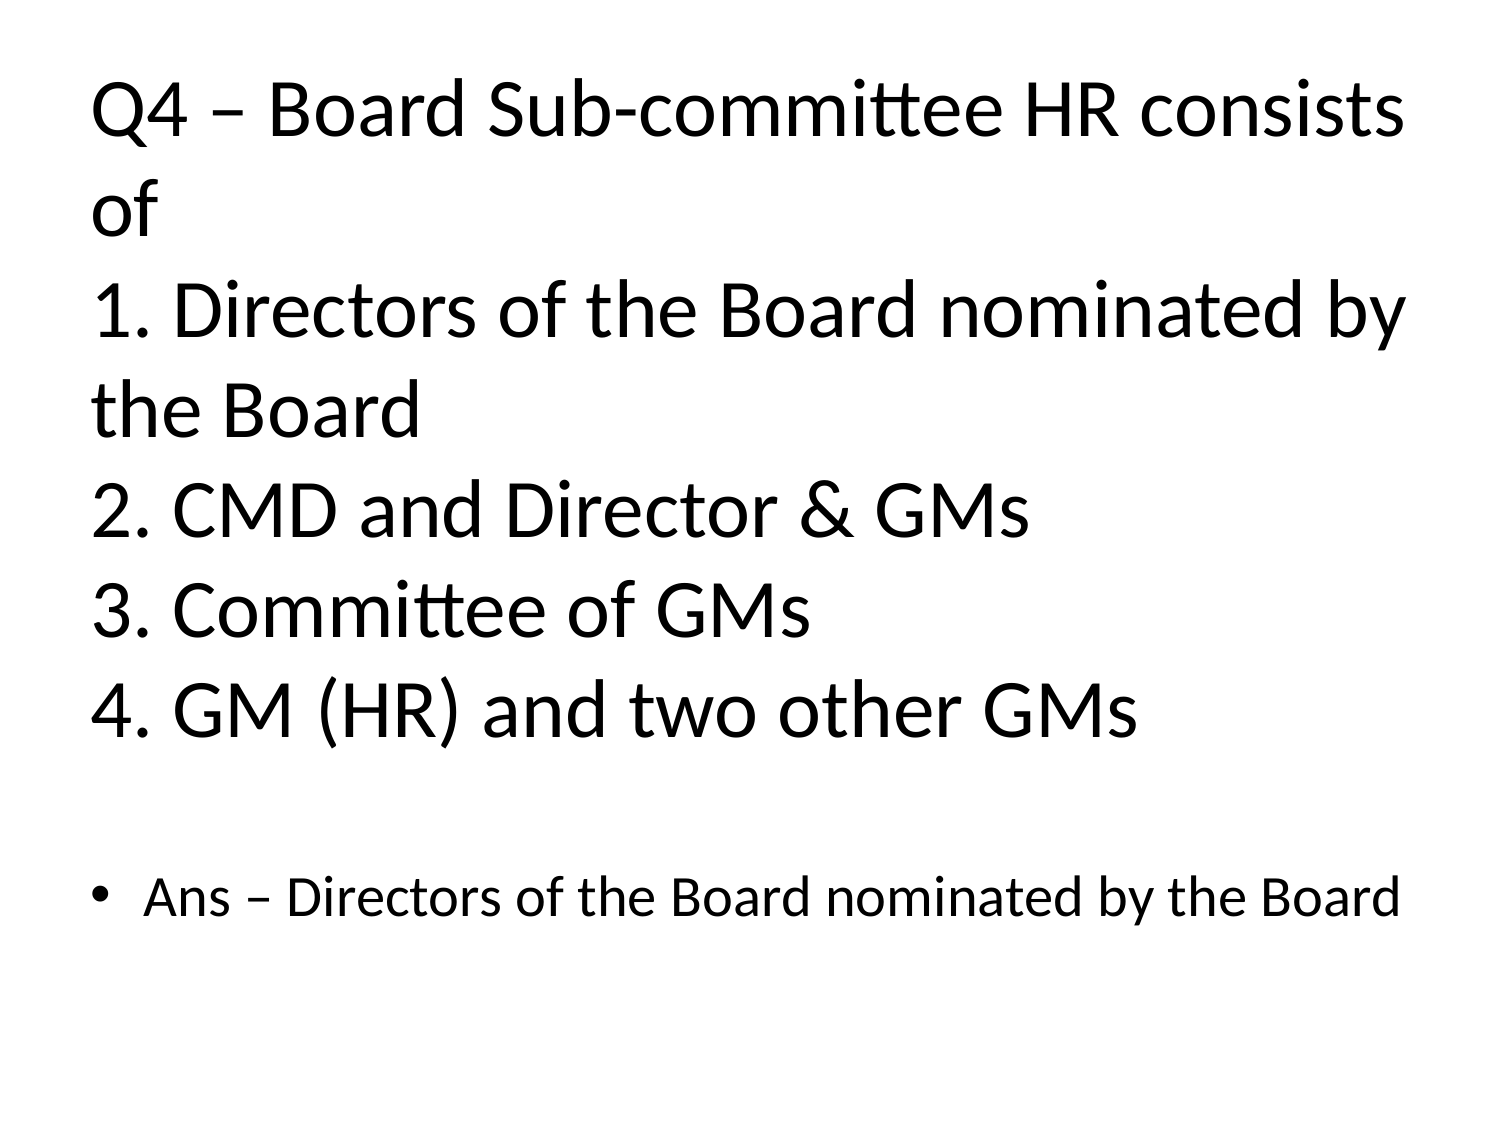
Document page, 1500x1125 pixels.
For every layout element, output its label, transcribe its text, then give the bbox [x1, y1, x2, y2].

title Q4 – Board Sub-committee HR consists of 1. Directors of the Board nominated by the Board 2. CMD and Director & GMs 3. Committee of GMs 4. GM (HR) and two other GMs [75, 45, 1425, 763]
list Ans – Directors of the Board nominated by the Board [75, 849, 1425, 1005]
